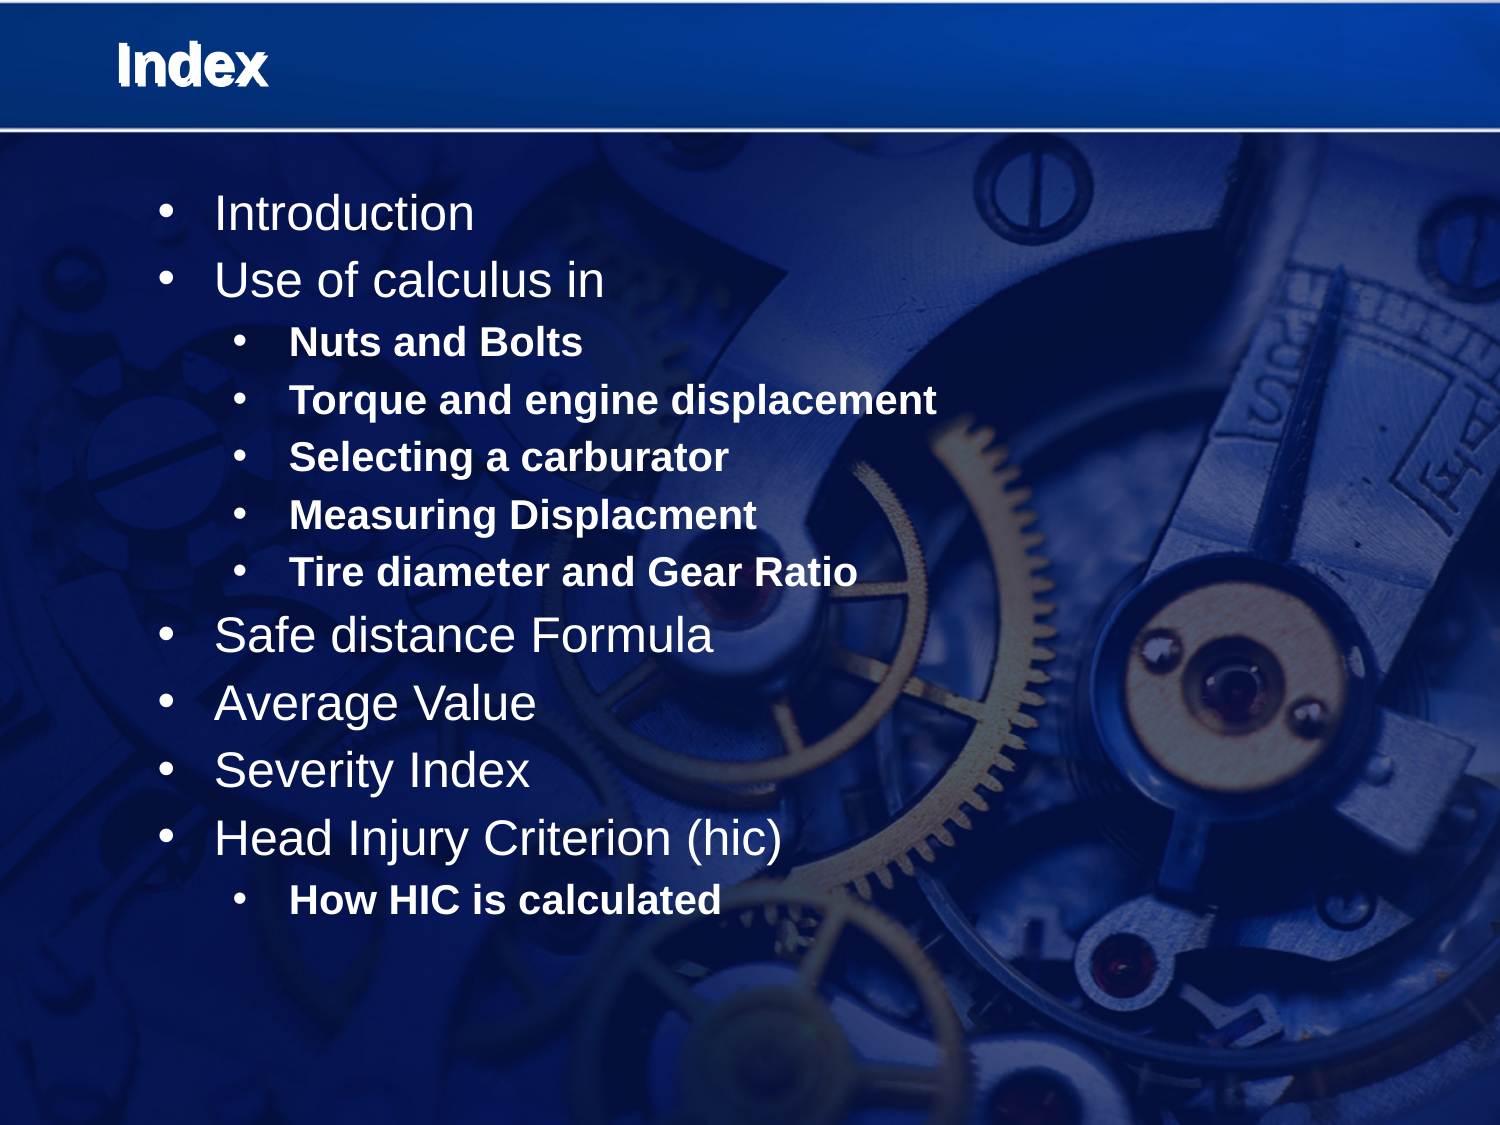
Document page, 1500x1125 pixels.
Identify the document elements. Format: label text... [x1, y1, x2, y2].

picture [0, 0, 1500, 1125]
title Index [100, 19, 998, 103]
list Introduction Use of calculus in Nuts and Bolts Torque and engine displacement Selecting a carburator Measuring Displacment Tire diameter and Gear Ratio Safe distance Formula Average Value Severity Index Head Injury Criterion (hic) How HIC is calculated [123, 172, 1363, 1047]
